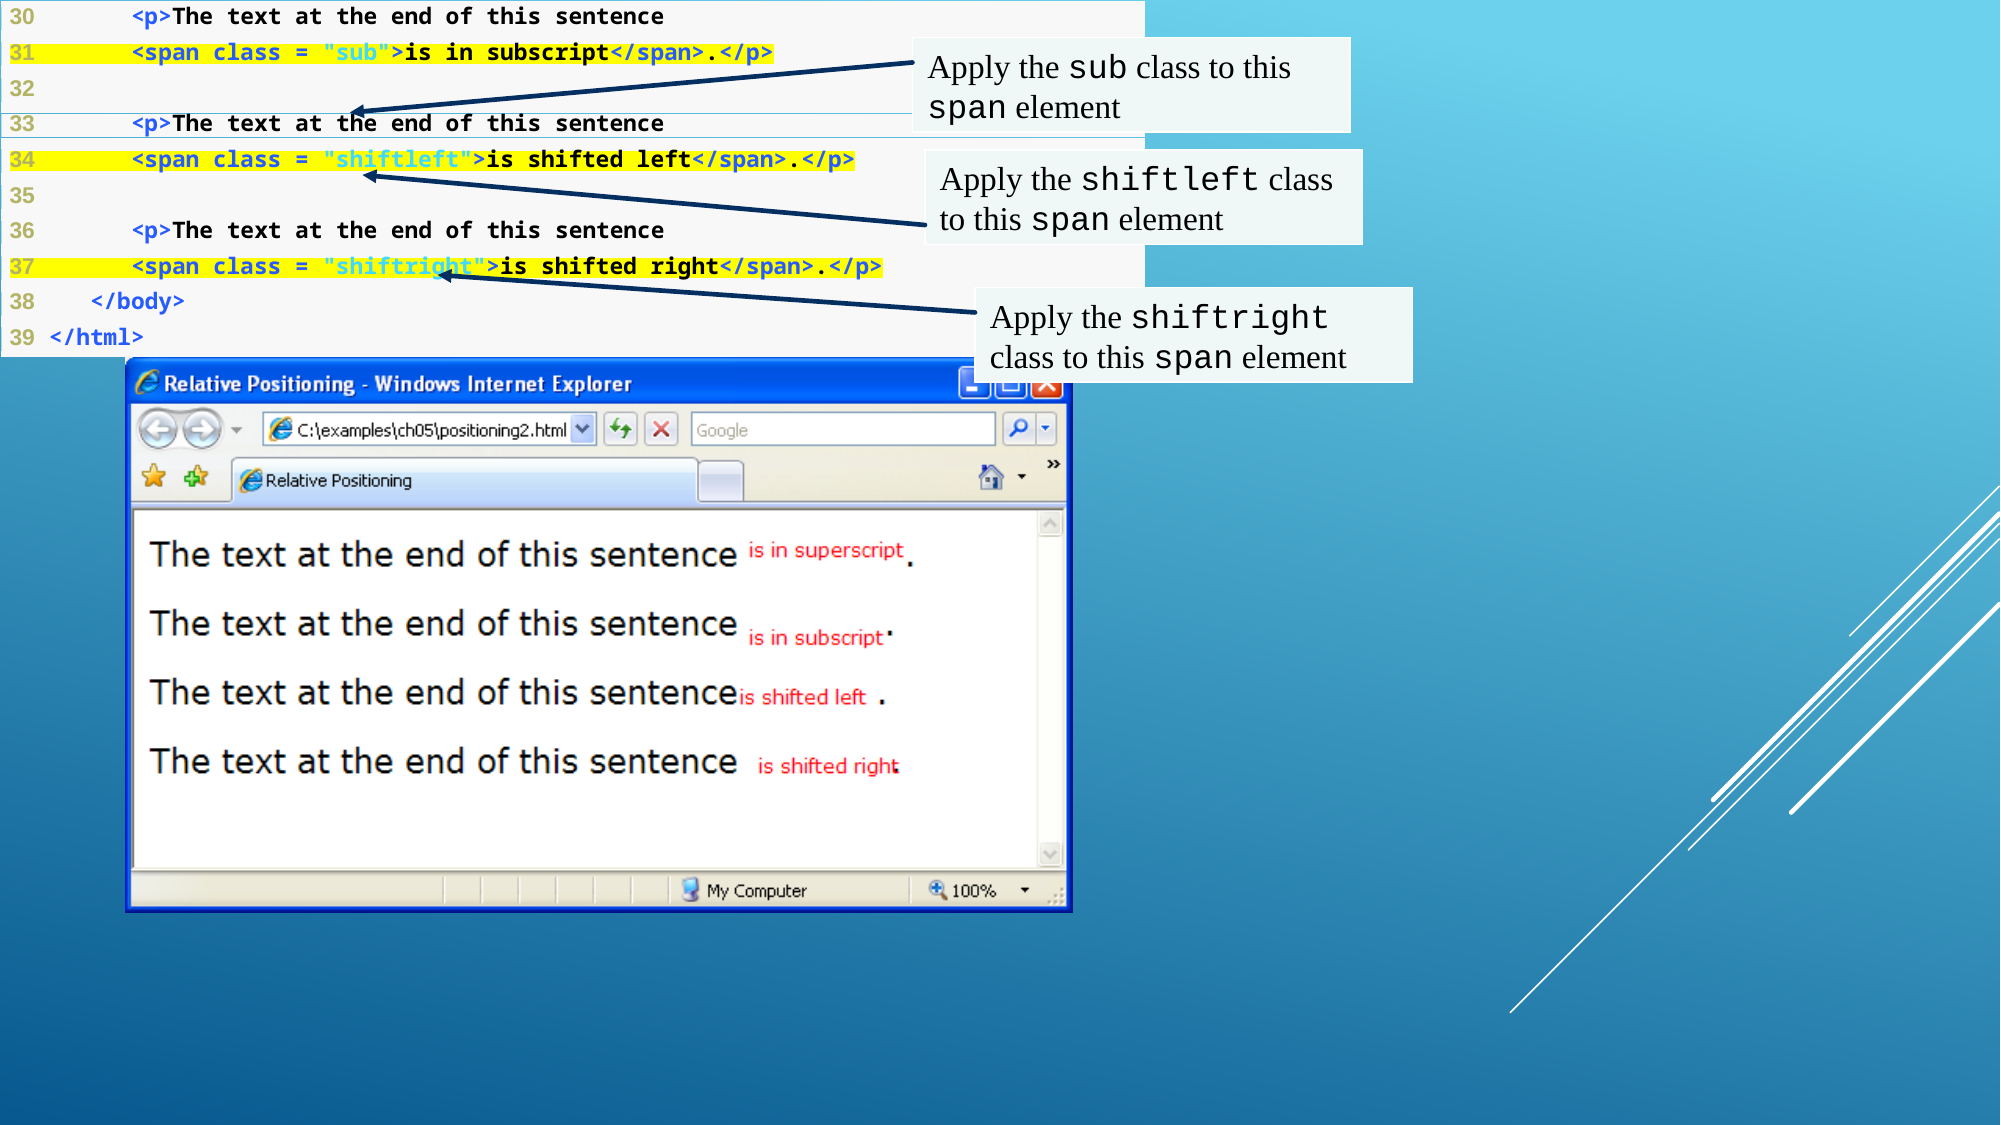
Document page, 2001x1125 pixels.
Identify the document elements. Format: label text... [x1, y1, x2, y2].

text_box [0, 0, 1221, 386]
text_box Apply the shiftright class to this span element [1221, 287, 1413, 382]
text_box Apply the shiftleft class to this span element [1221, 149, 1363, 245]
picture [124, 357, 1073, 913]
text_box Apply the sub class to this span element [1221, 37, 1350, 132]
